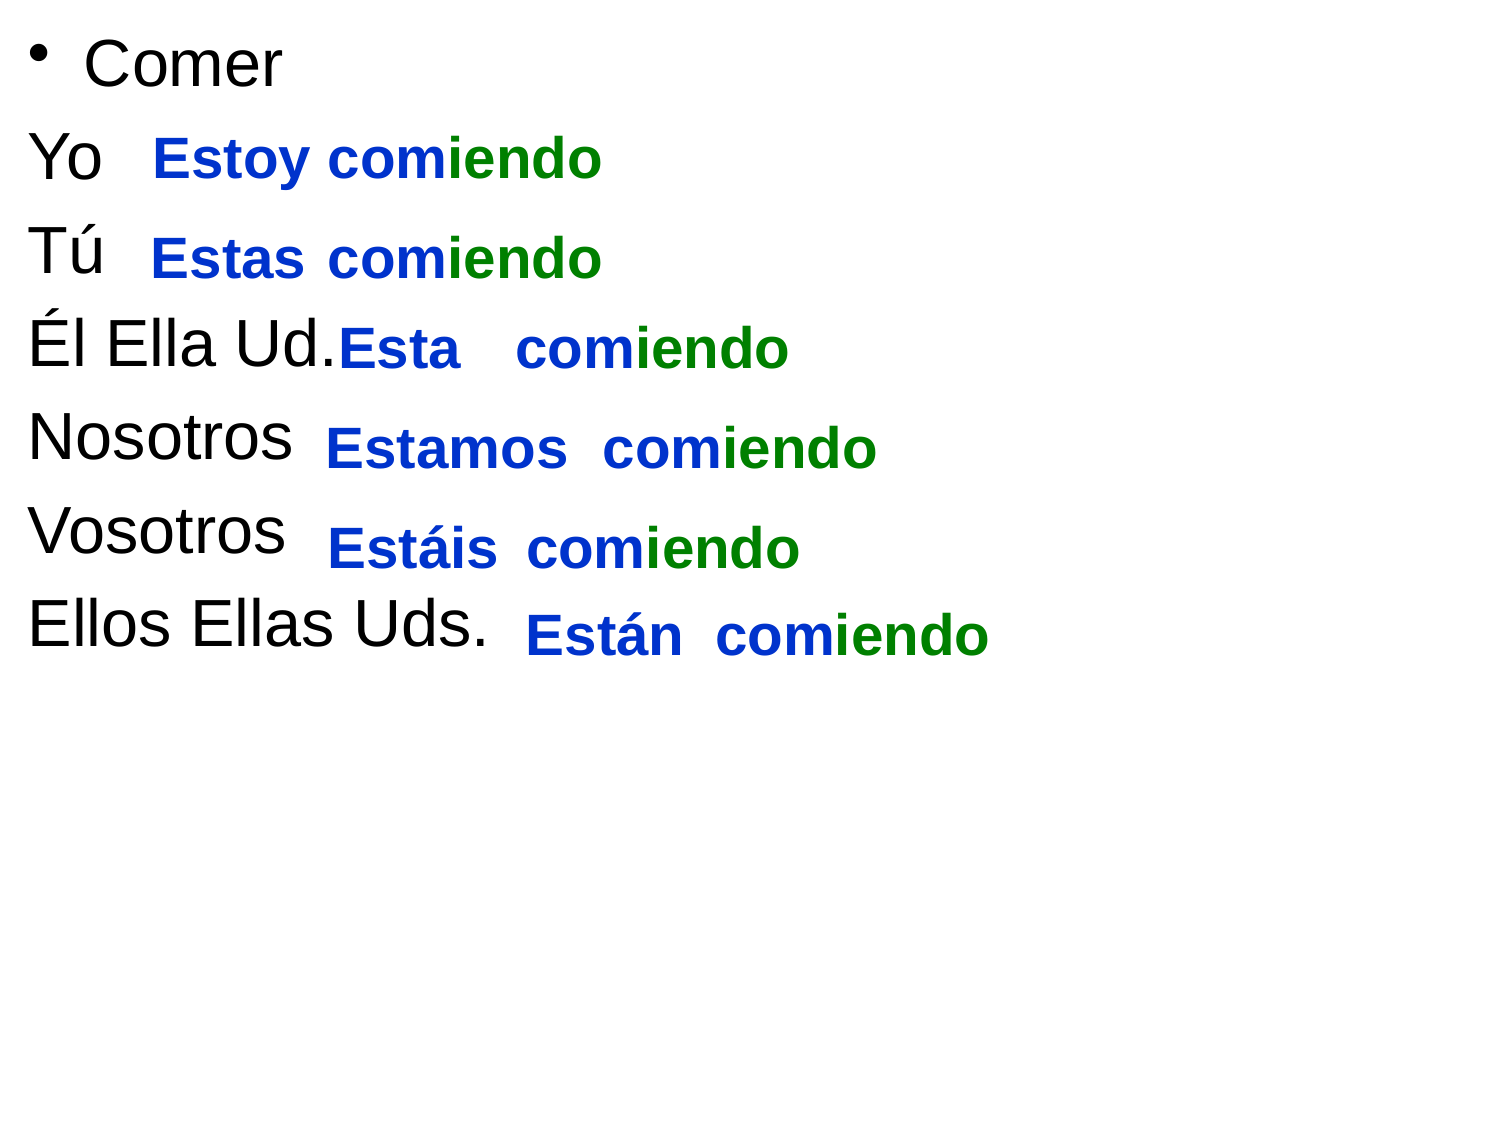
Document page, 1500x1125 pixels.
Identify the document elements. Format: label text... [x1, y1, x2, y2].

text_box Estamos [311, 402, 584, 488]
text_box comiendo [700, 589, 1006, 675]
text_box Estoy [137, 112, 313, 198]
text_box Estas [136, 212, 313, 298]
text_box Están [511, 589, 700, 675]
text_box Estáis [312, 502, 511, 588]
text_box comiendo [313, 212, 618, 298]
text_box comiendo [588, 402, 893, 488]
list Comer Yo Tú Él Ella Ud. Nosotros Vosotros Ellos Ellas Uds. [12, 12, 1475, 755]
text_box comiendo [511, 502, 816, 588]
text_box Esta [323, 302, 477, 388]
text_box comiendo [313, 112, 618, 198]
text_box comiendo [500, 302, 806, 388]
